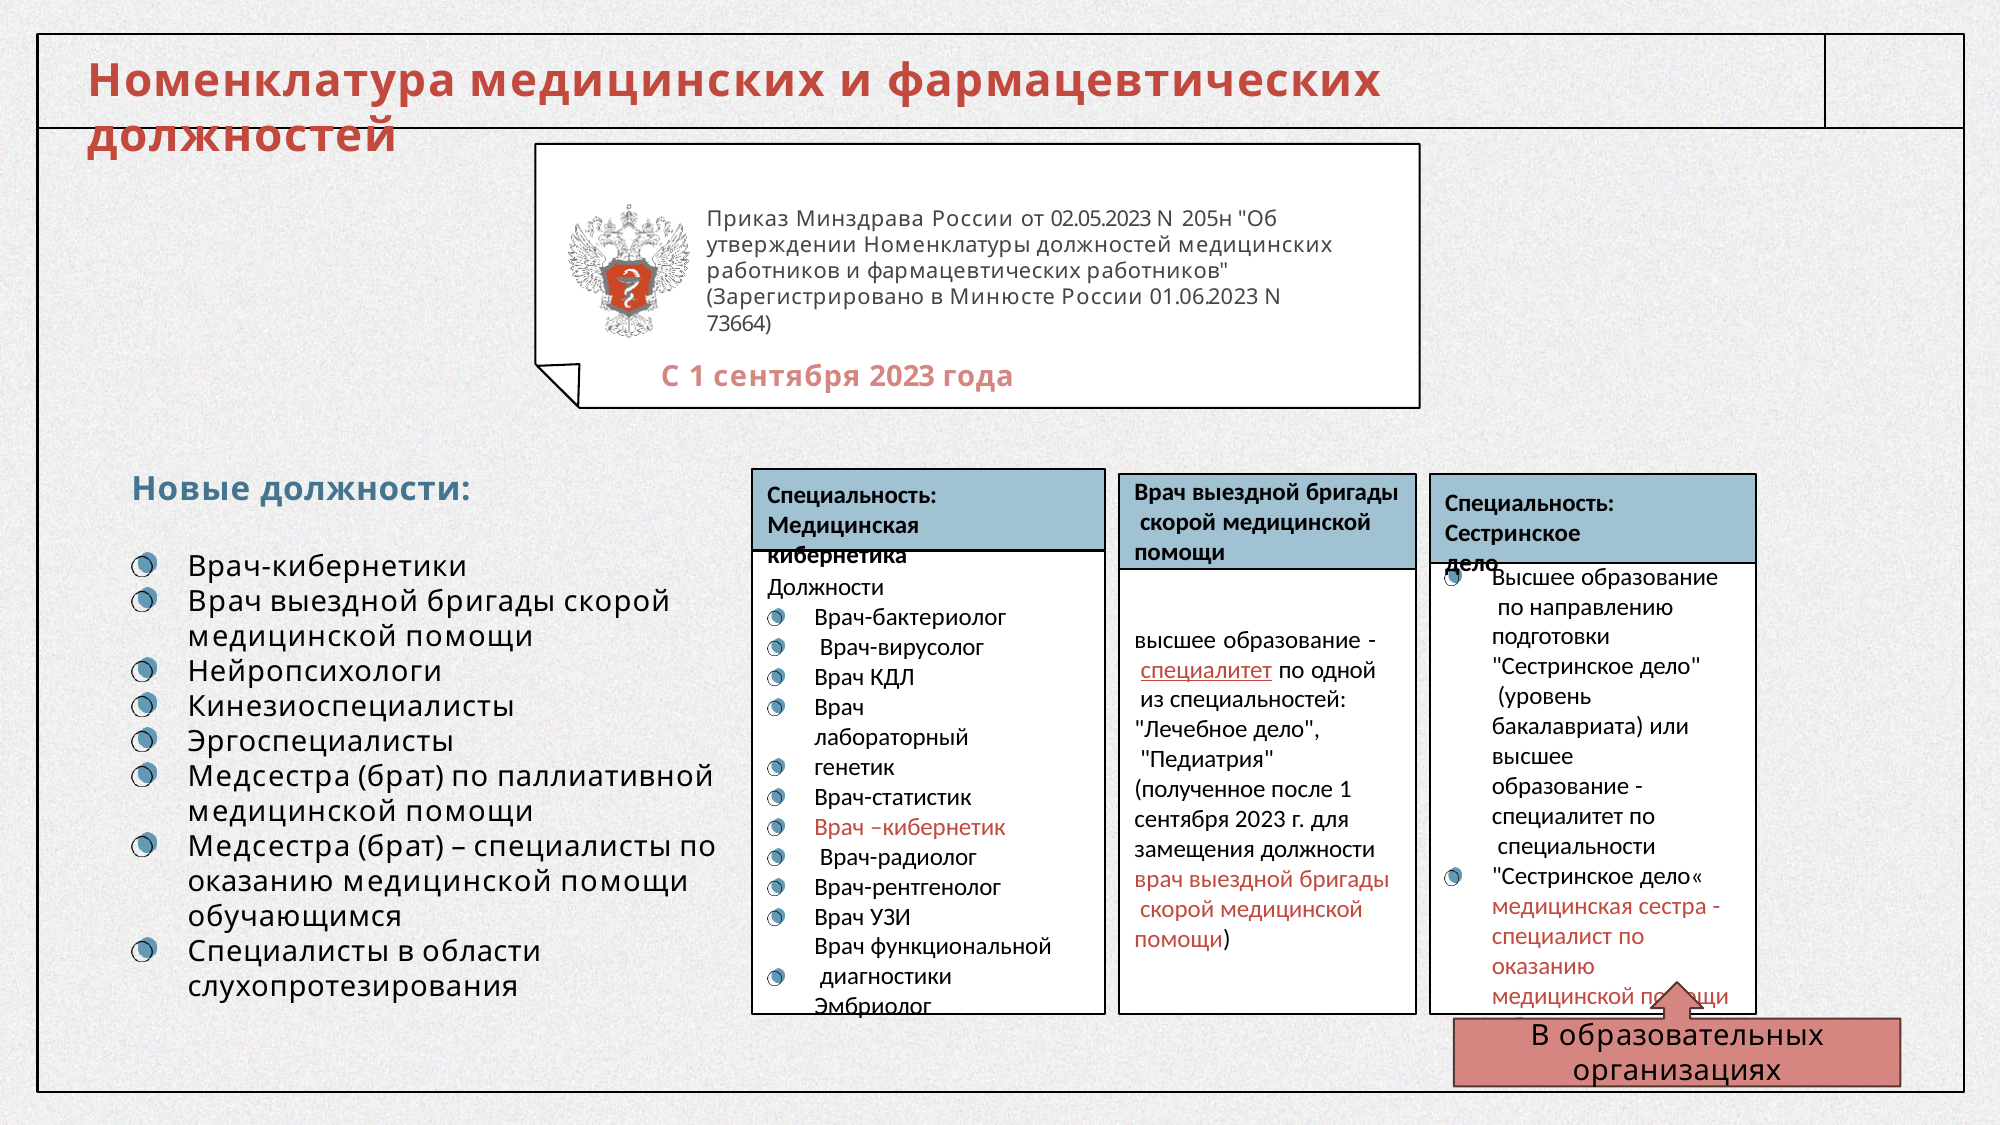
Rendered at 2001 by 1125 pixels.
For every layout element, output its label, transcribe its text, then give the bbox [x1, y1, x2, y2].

text_box Врач-кибернетики Врач выездной бригады скорой медицинской помощи Нейропсихологи Кинезиоспециалисты Эргоспециалисты Медсестра (брат) по паллиативной медицинской помощи Медсестра (брат) – специалисты по оказанию медицинской помощи обучающимся Специалисты в области слухопротезирования [185, 971, 740, 1003]
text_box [750, 992, 1107, 1016]
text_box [1428, 571, 1758, 1016]
title Номенклатура медицинских и фармацевтических должностей [85, 49, 1678, 239]
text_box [1452, 980, 1902, 1088]
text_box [1428, 472, 1758, 565]
picture [0, 0, 2000, 1125]
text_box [750, 467, 1107, 987]
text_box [131, 143, 1420, 962]
text_box [37, 34, 1965, 1093]
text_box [1117, 577, 1418, 1016]
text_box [1117, 472, 1418, 571]
